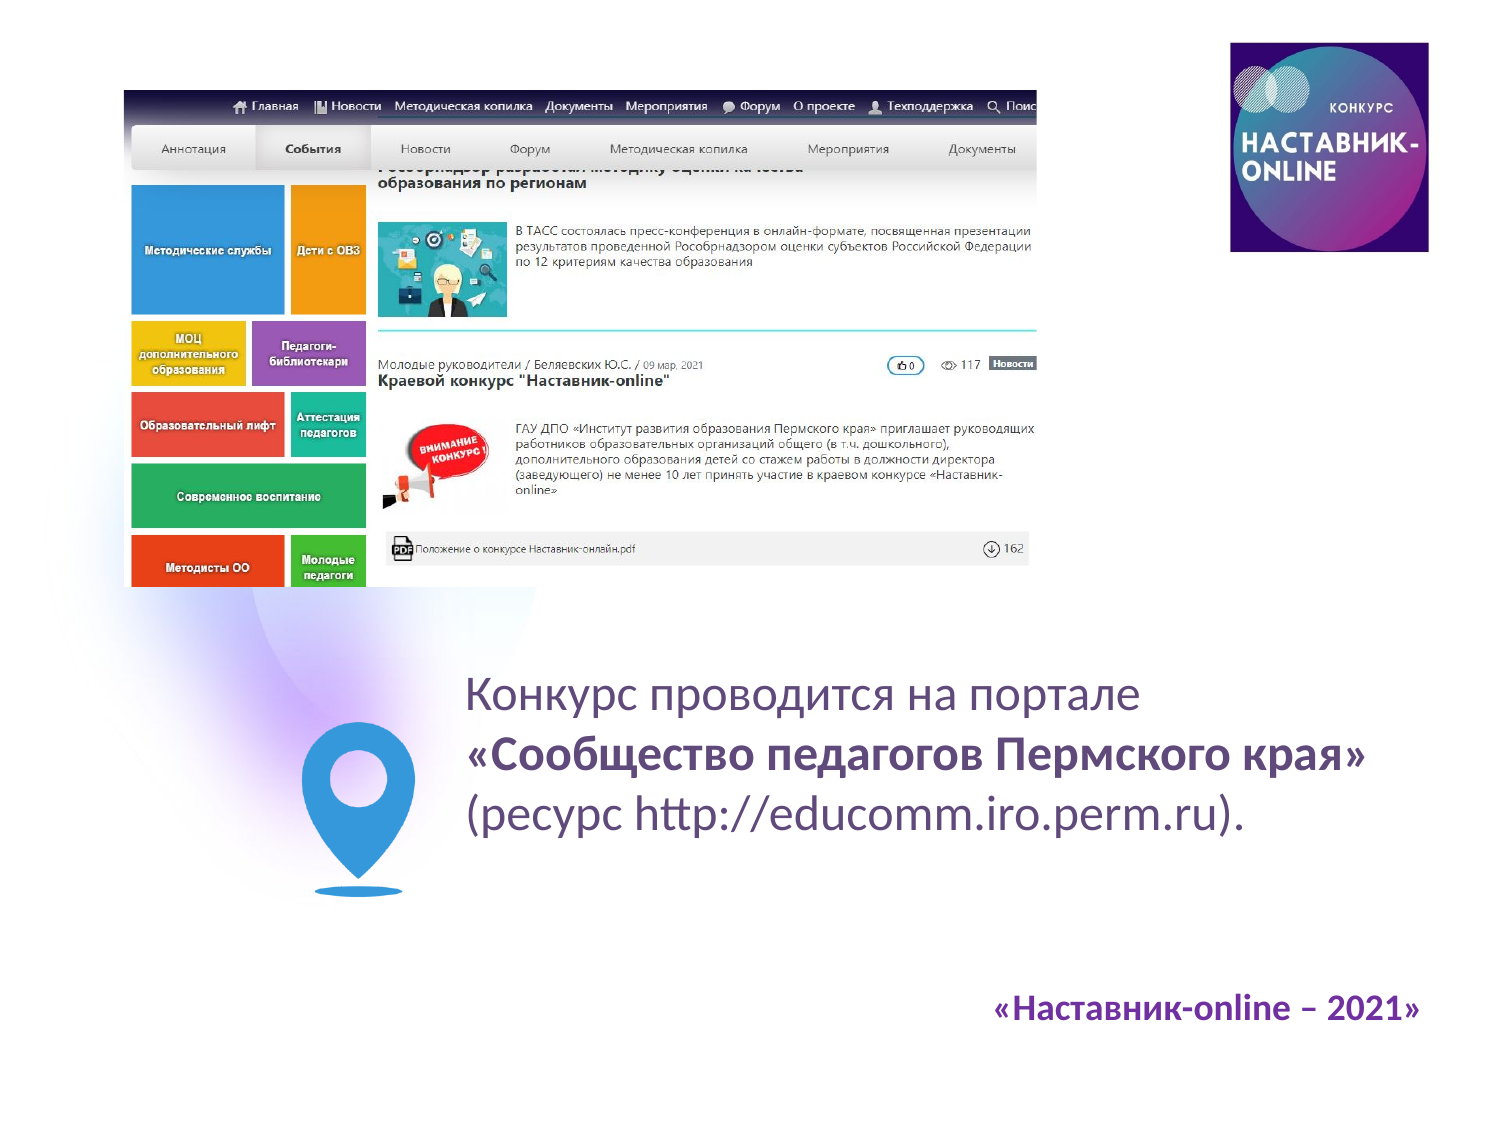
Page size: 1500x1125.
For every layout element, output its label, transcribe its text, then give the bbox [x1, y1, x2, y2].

subtitle Конкурс проводится на портале «Сообщество педагогов Пермского края» (ресурс http://educomm.iro.perm.ru). [450, 653, 1500, 941]
text_box «Наставник-online – 2021» [977, 975, 1439, 1036]
picture [0, 0, 1500, 1125]
